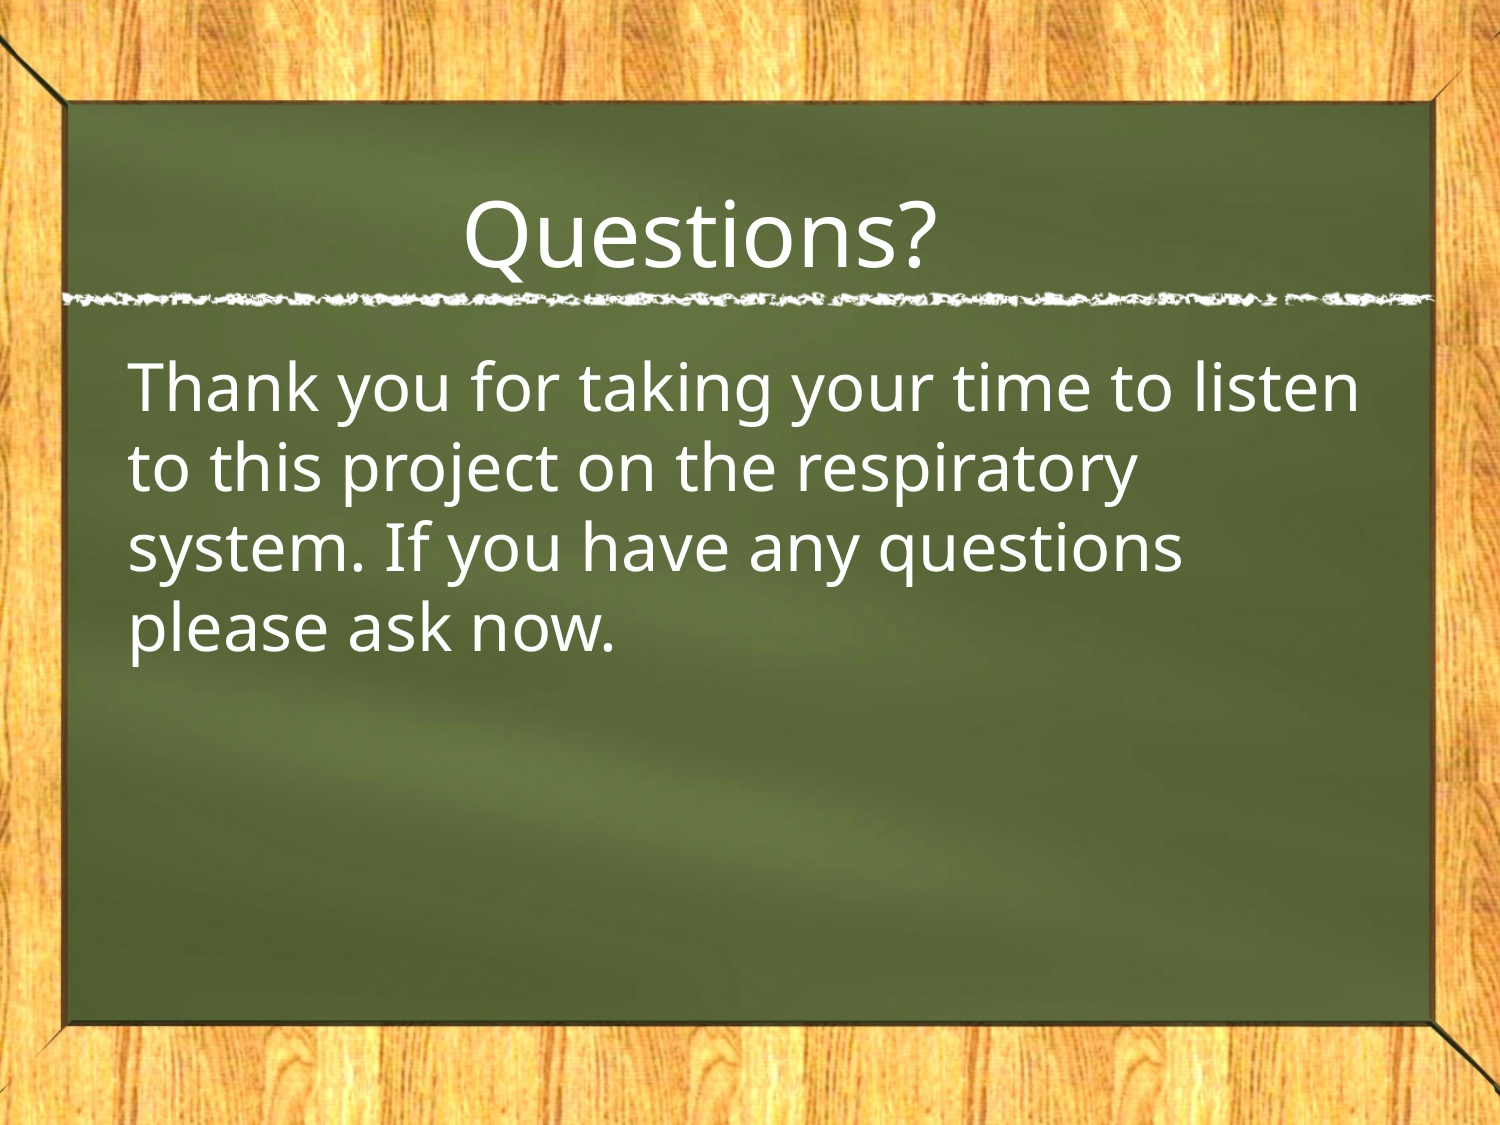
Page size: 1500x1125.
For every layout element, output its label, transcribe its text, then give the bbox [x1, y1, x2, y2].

list Thank you for taking your time to listen to this project on the respiratory system. If you have any questions please ask now. [112, 337, 1388, 1013]
picture [0, 0, 1500, 1125]
title Questions? [112, 137, 1288, 326]
